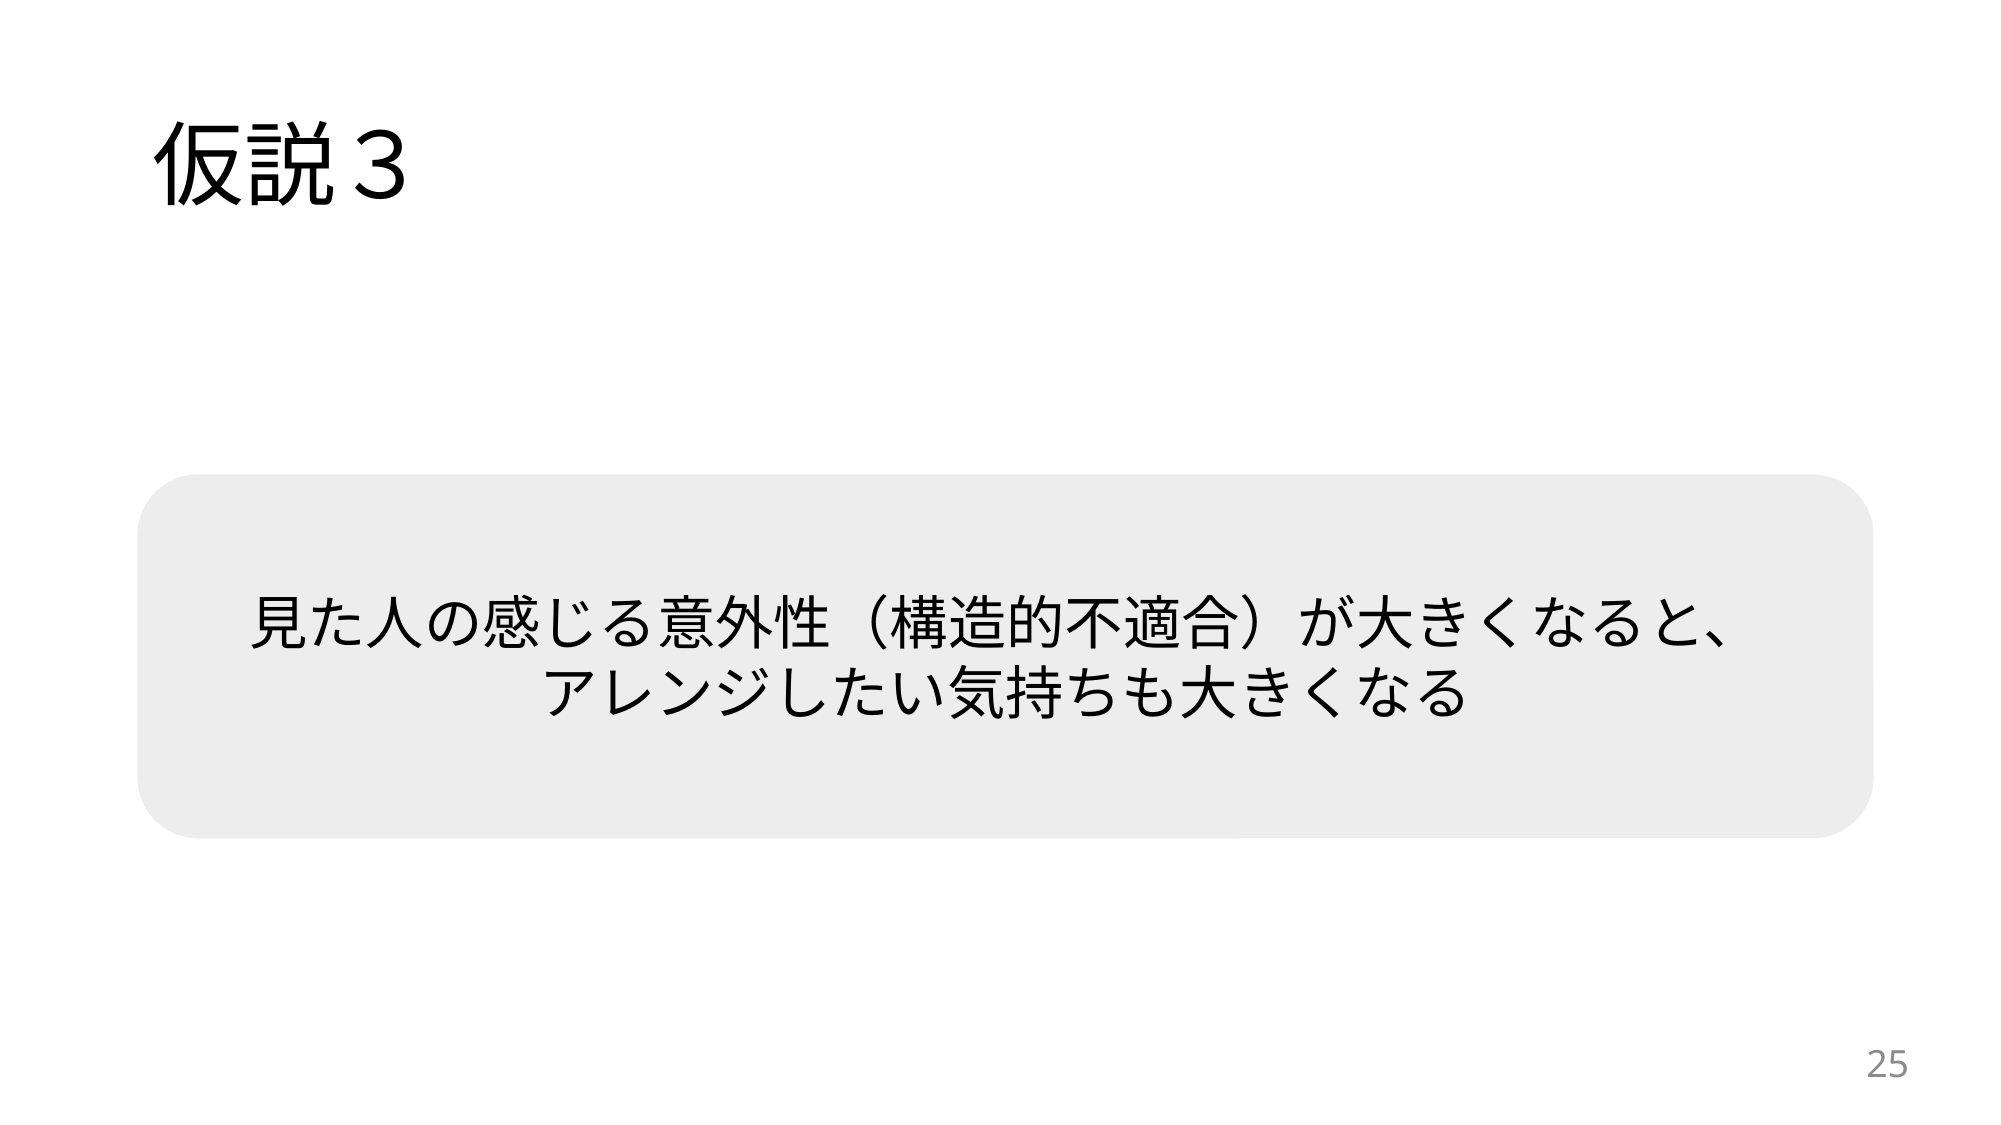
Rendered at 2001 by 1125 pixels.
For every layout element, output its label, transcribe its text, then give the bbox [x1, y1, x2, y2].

title 仮説３ [137, 59, 1863, 278]
slide_number 25 [1474, 1035, 1925, 1096]
text_box 見た人の感じる意外性（構造的不適合）が大きくなると、 アレンジしたい気持ちも大きくなる [135, 472, 1876, 840]
